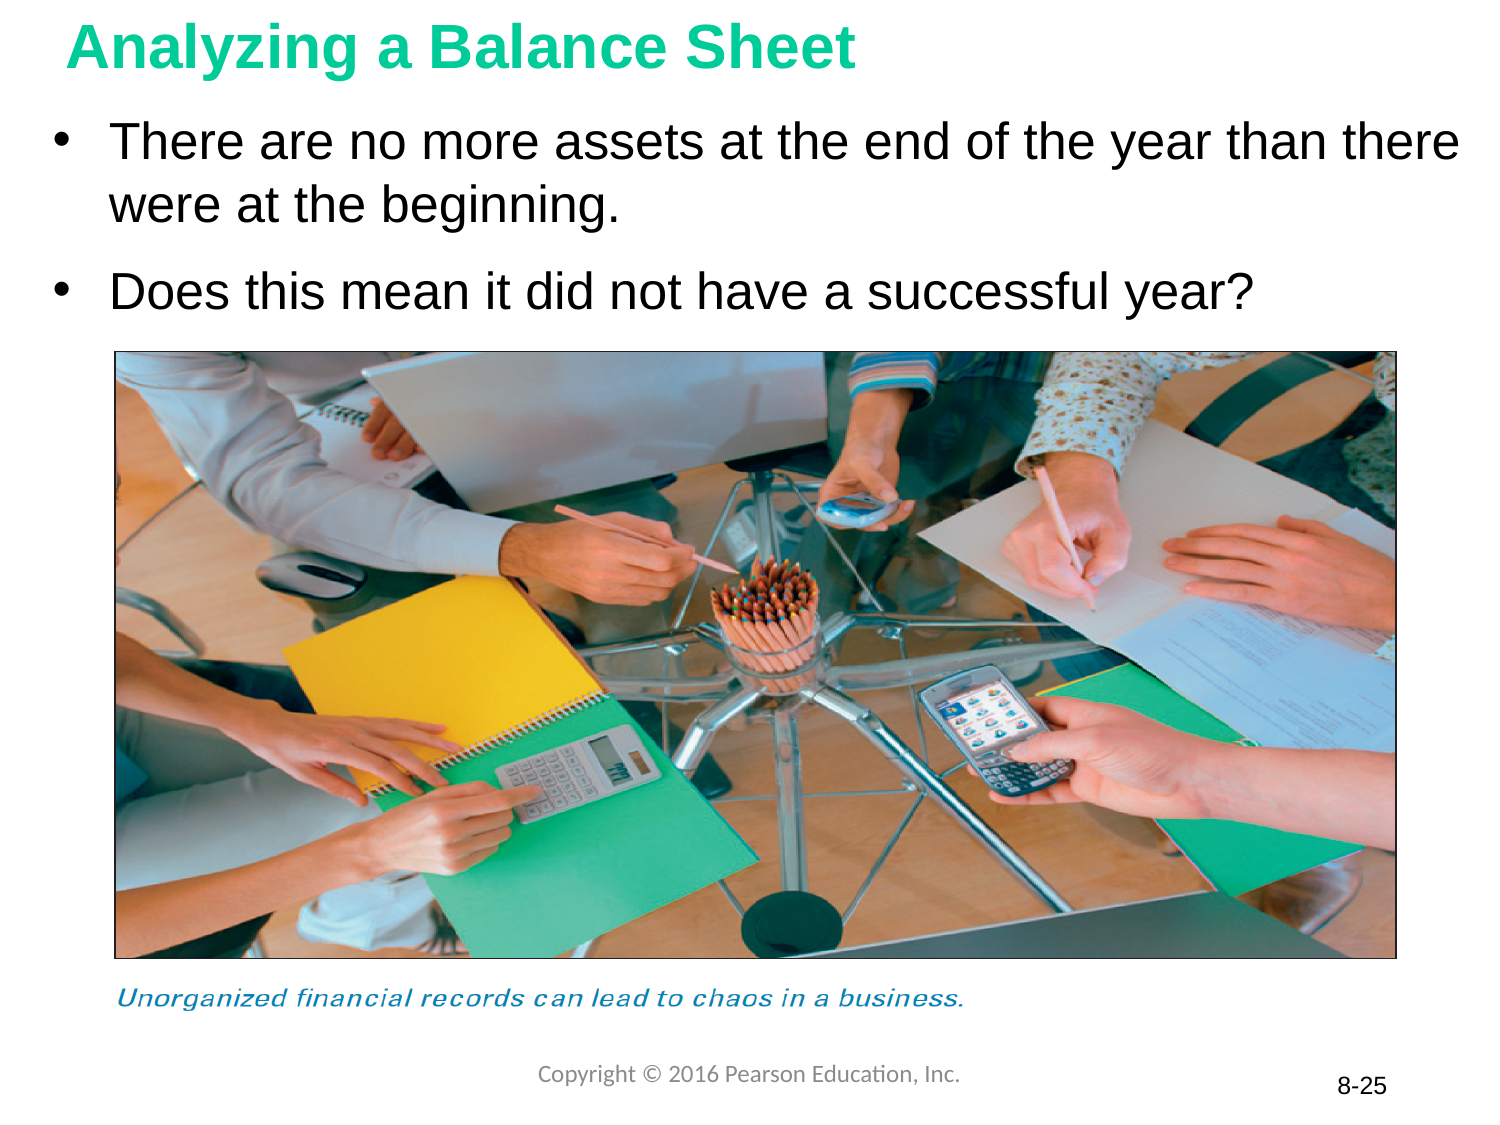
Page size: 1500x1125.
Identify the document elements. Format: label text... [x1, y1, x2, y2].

title Analyzing a Balance Sheet [50, 0, 1400, 99]
footer Copyright © 2016 Pearson Education, Inc. [512, 1042, 988, 1103]
list There are no more assets at the end of the year than there were at the beginning. Does this mean it did not have a successful year? [37, 99, 1488, 843]
picture [112, 349, 1401, 1013]
